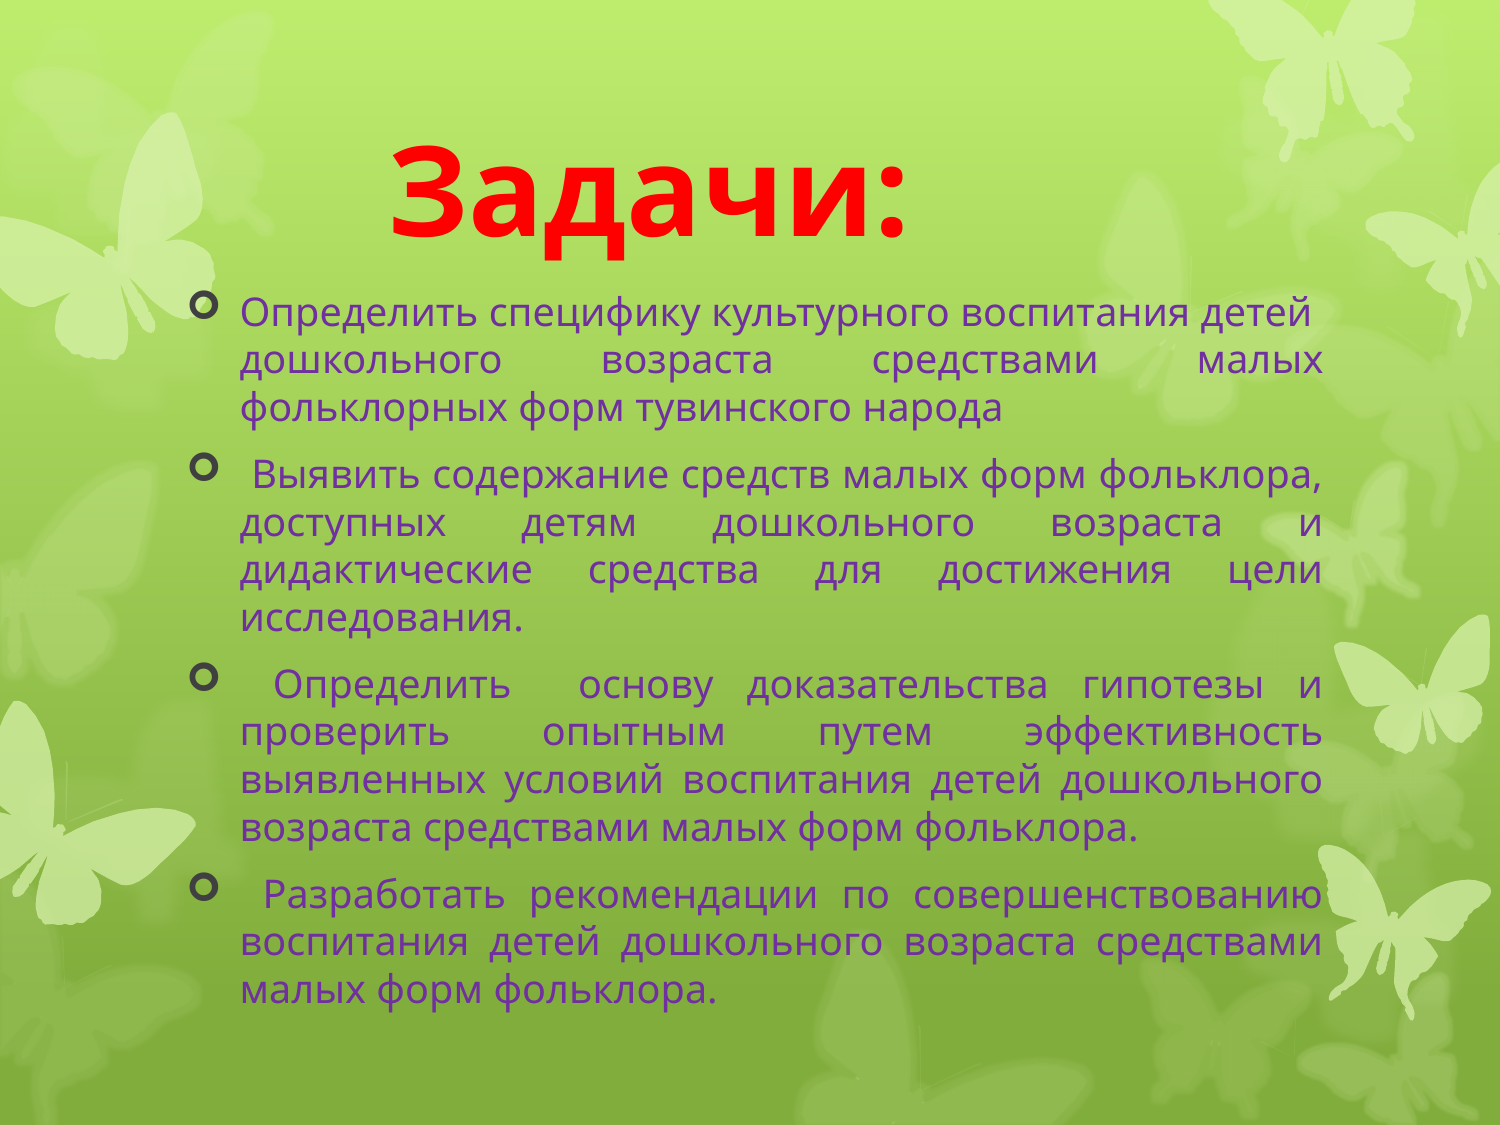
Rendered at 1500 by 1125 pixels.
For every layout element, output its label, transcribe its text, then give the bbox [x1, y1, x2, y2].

list Определить специфику культурного воспитания детей дошкольного возраста средствами малых фольклорных форм тувинского народа Выявить содержание средств малых форм фольклора, доступных детям дошкольного возраста и дидактические средства для достижения цели исследования. Определить основу доказательства гипотезы и проверить опытным путем эффективность выявленных условий воспитания детей дошкольного возраста средствами малых форм фольклора. Разработать рекомендации по совершенствованию воспитания детей дошкольного возраста средствами малых форм фольклора. [171, 278, 1340, 1024]
title Задачи: [165, 110, 1335, 263]
